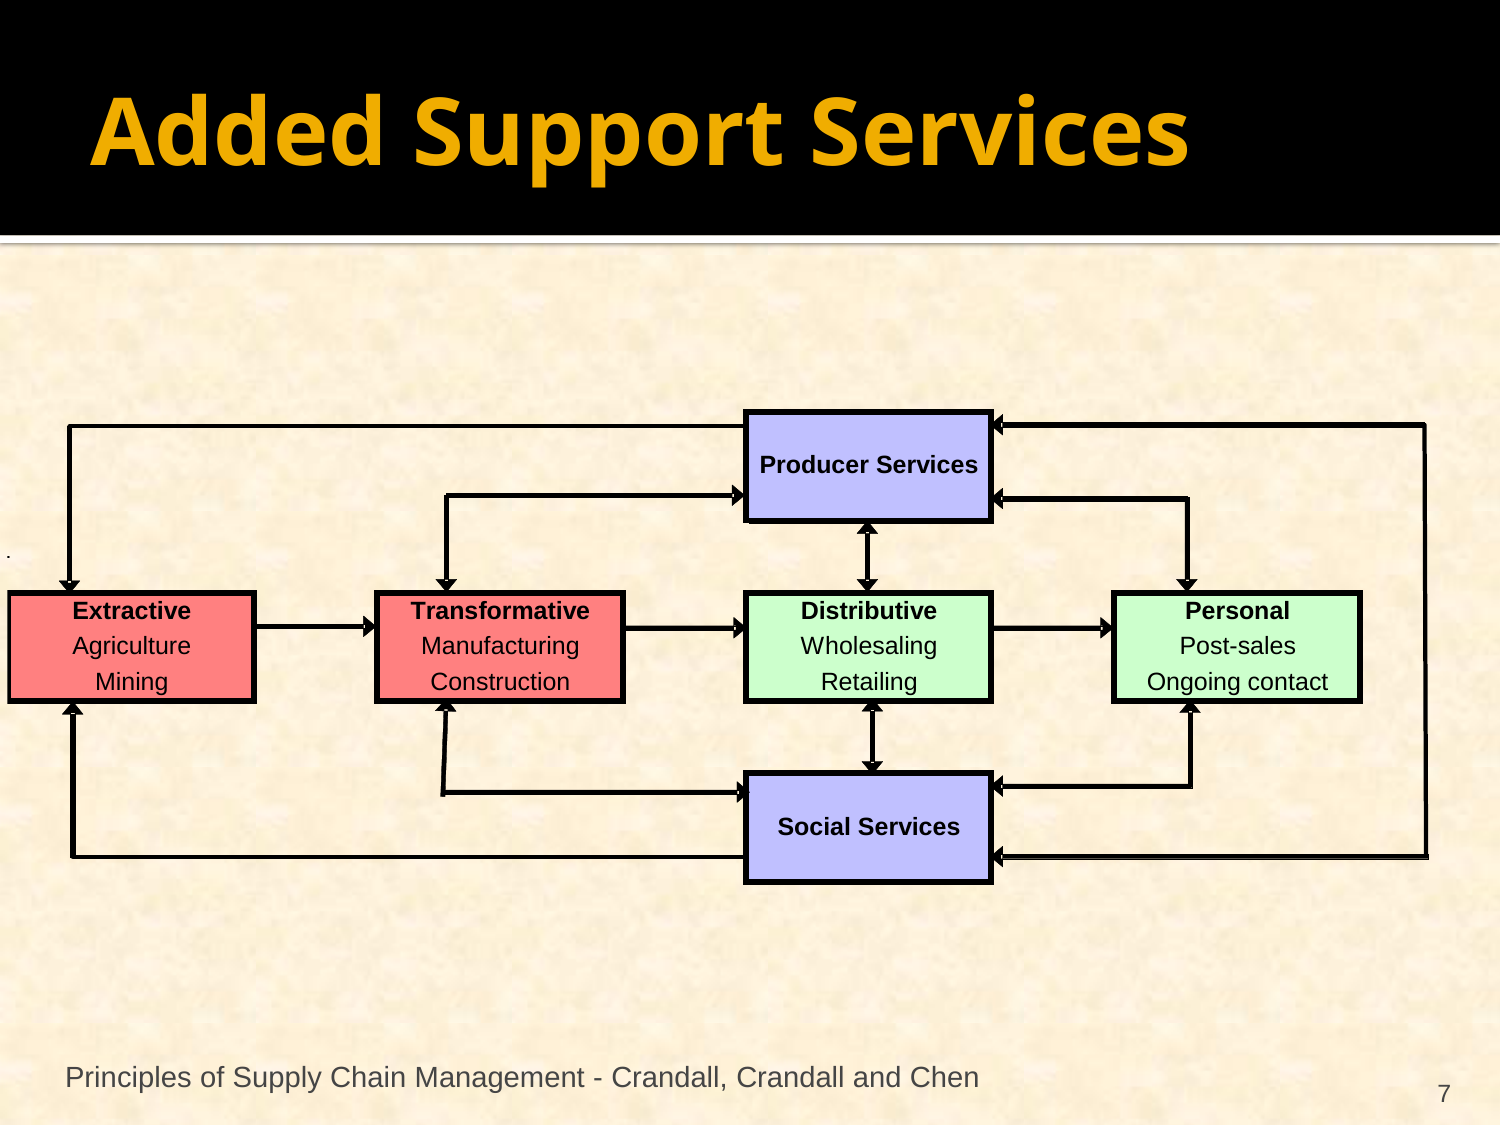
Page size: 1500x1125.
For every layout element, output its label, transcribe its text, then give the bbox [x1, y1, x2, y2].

footer Principles of Supply Chain Management - Crandall, Crandall and Chen [50, 1050, 1025, 1100]
slide_number 7 [1345, 1062, 1467, 1108]
picture [0, 243, 1500, 1125]
title Added Support Services [75, 25, 1425, 231]
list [7, 374, 1485, 920]
